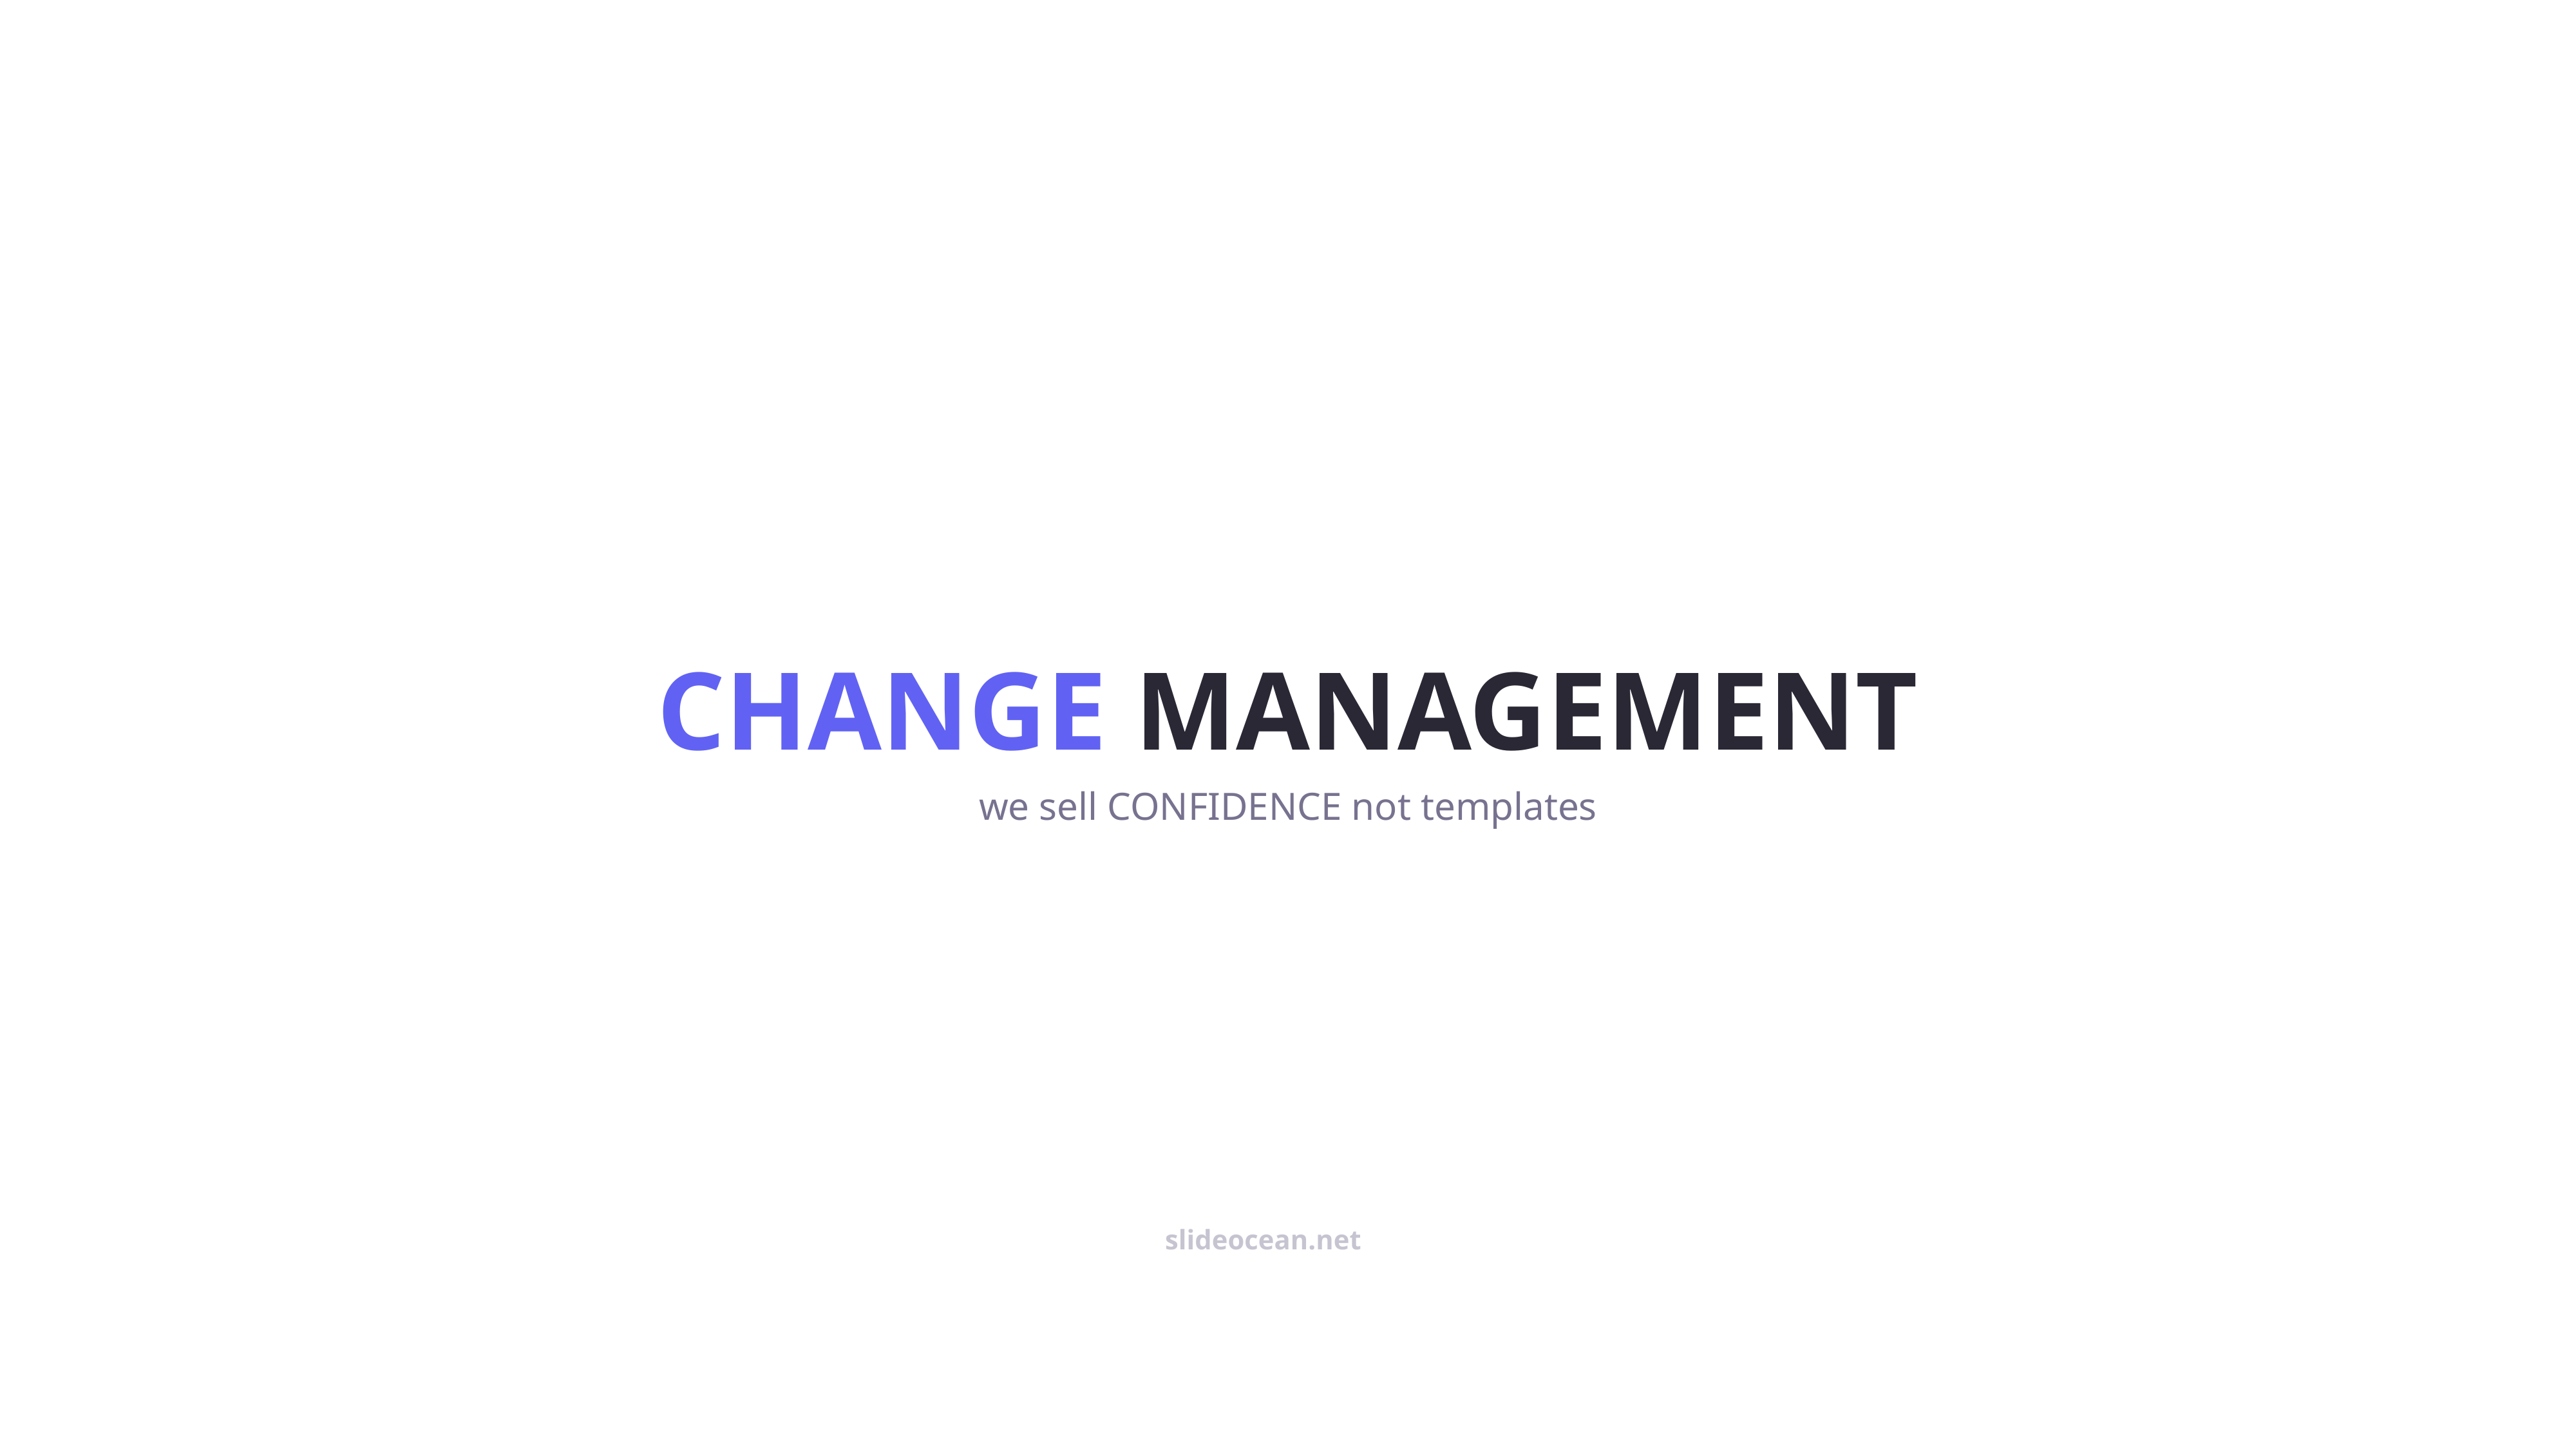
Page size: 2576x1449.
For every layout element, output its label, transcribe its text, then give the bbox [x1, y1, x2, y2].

text_box we sell CONFIDENCE not templates [969, 777, 1607, 833]
text_box slideocean.net [1155, 1218, 1371, 1260]
text_box CHANGE MANAGEMENT [647, 638, 1928, 777]
